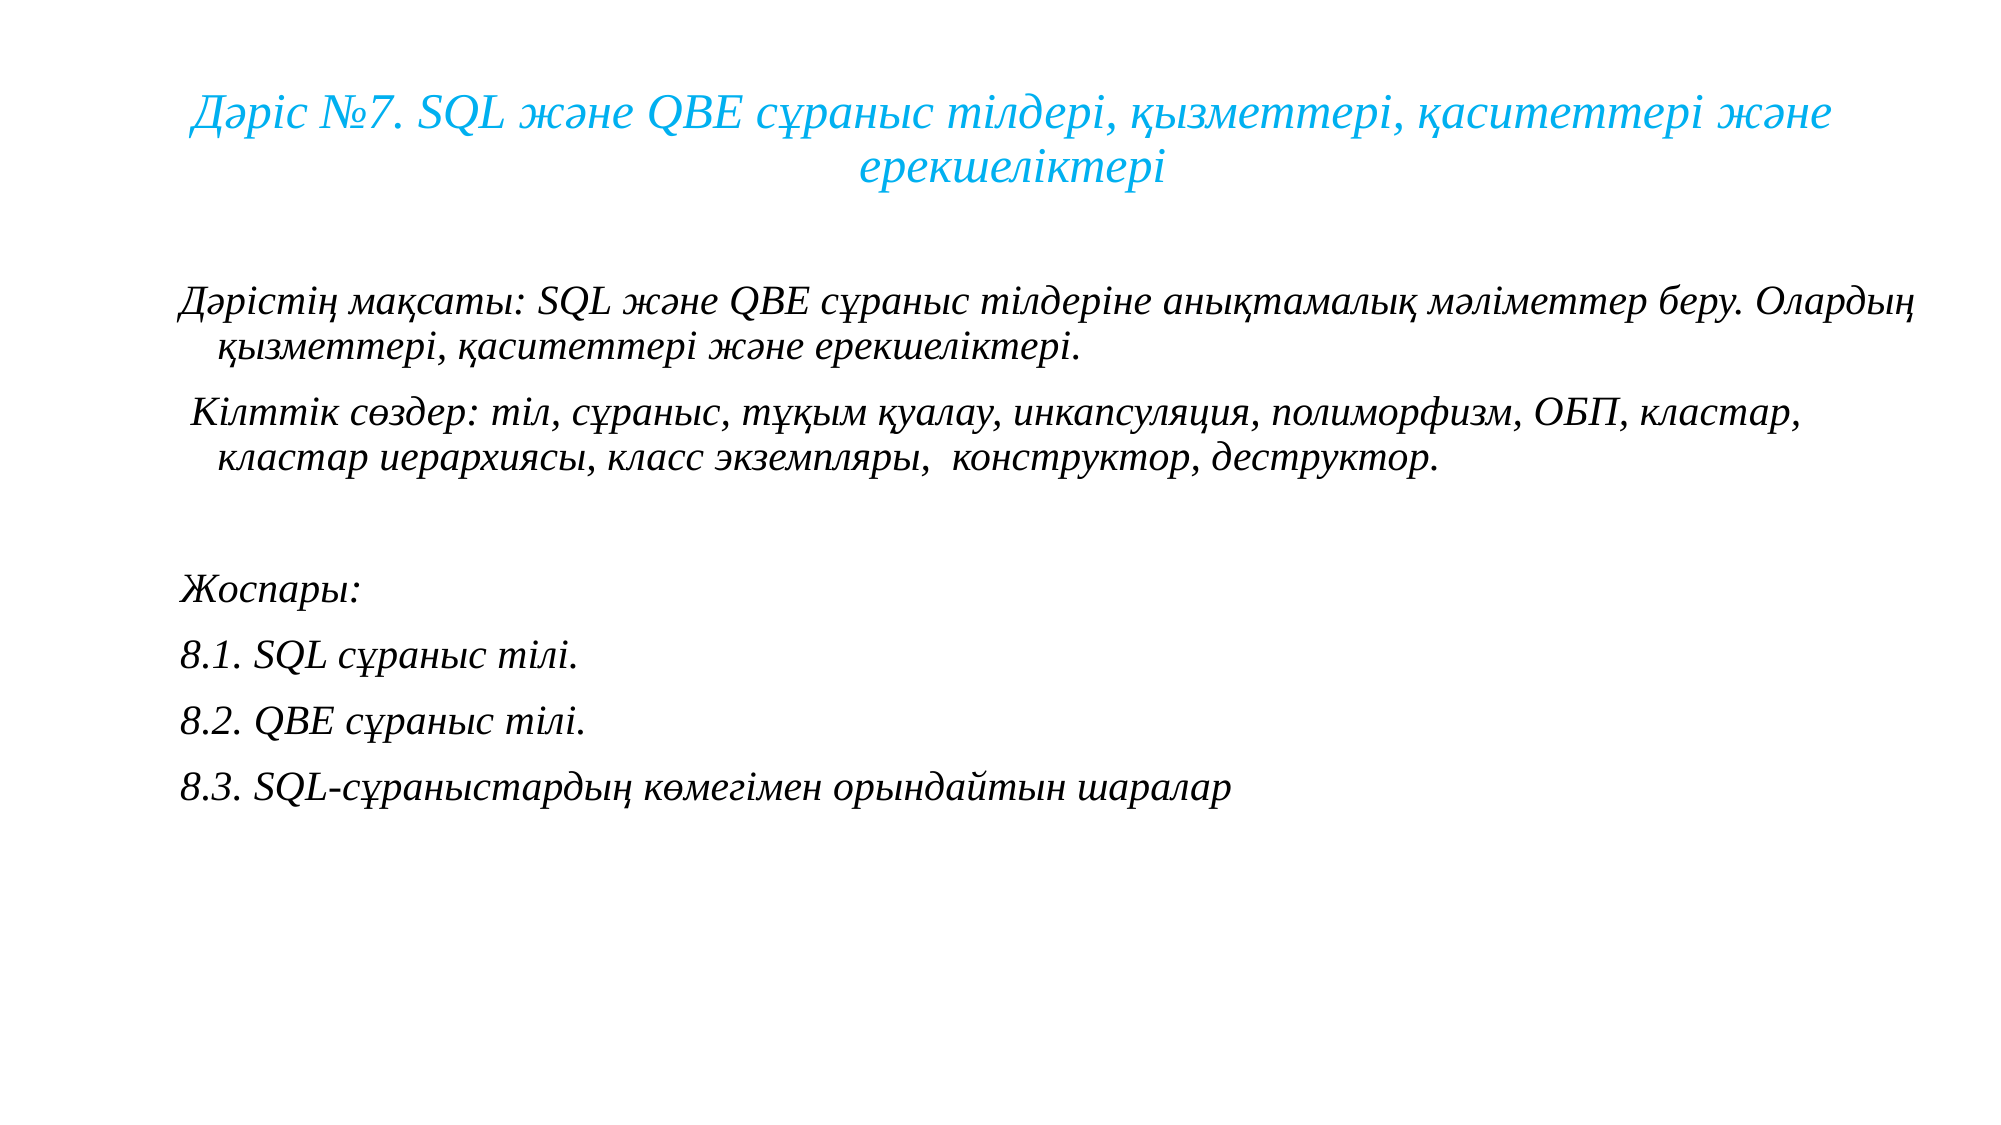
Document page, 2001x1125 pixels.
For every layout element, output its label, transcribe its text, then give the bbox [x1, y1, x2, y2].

list Дәрістің мақсаты: SQL және QBE сұраныс тілдеріне анықтамалық мәліметтер беру. Олардың қызметтері, қаситеттері және ерекшеліктері. Кілттік сөздер: тіл, сұраныс, тұқым қуалау, инкапсуляция, полиморфизм, ОБП, кластар, кластар иерархиясы, класс экземпляры, конструктор, деструктор. Жоспары: 8.1. SQL сұраныс тілі. 8.2. QBE сұраныс тілі. 8.3. SQL-сұраныстардың көмегімен орындайтын шаралар [165, 271, 1971, 965]
title Дәріс №7. SQL және QBE сұраныс тілдері, қызметтері, қаситеттері және ерекшеліктері [113, 60, 1912, 272]
